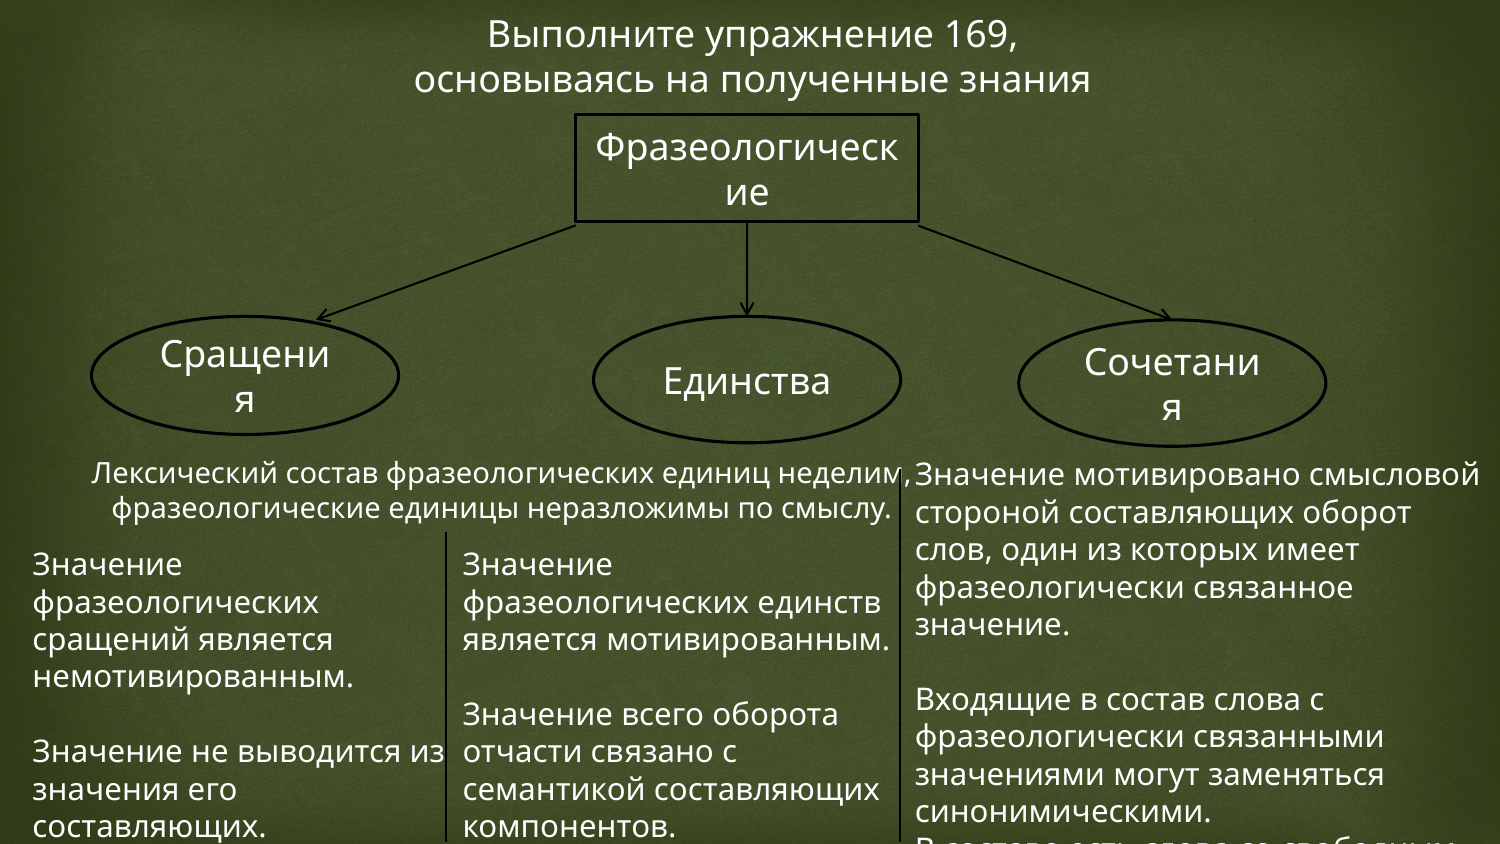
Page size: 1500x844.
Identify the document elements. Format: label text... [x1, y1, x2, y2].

text_box Значение фразеологических единств является мотивированным. Значение всего оборота отчасти связано с семантикой составляющих компонентов. [452, 537, 894, 844]
text_box Значение мотивировано смысловой стороной составляющих оборот слов, один из которых имеет фразеологически связанное значение. Входящие в состав слова с фразеологически связанными значениями могут заменяться синонимическими. В составе есть слова со свободным значением. [900, 447, 1500, 844]
text_box Лексический состав фразеологических единиц неделим, фразеологические единицы неразложимы по смыслу. [41, 447, 900, 532]
text_box Выполните упражнение 169, основываясь на полученные знания [398, 2, 1108, 108]
text_box Значение фразеологических сращений является немотивированным. Значение не выводится из значения его составляющих. [17, 537, 440, 844]
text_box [90, 114, 1327, 447]
